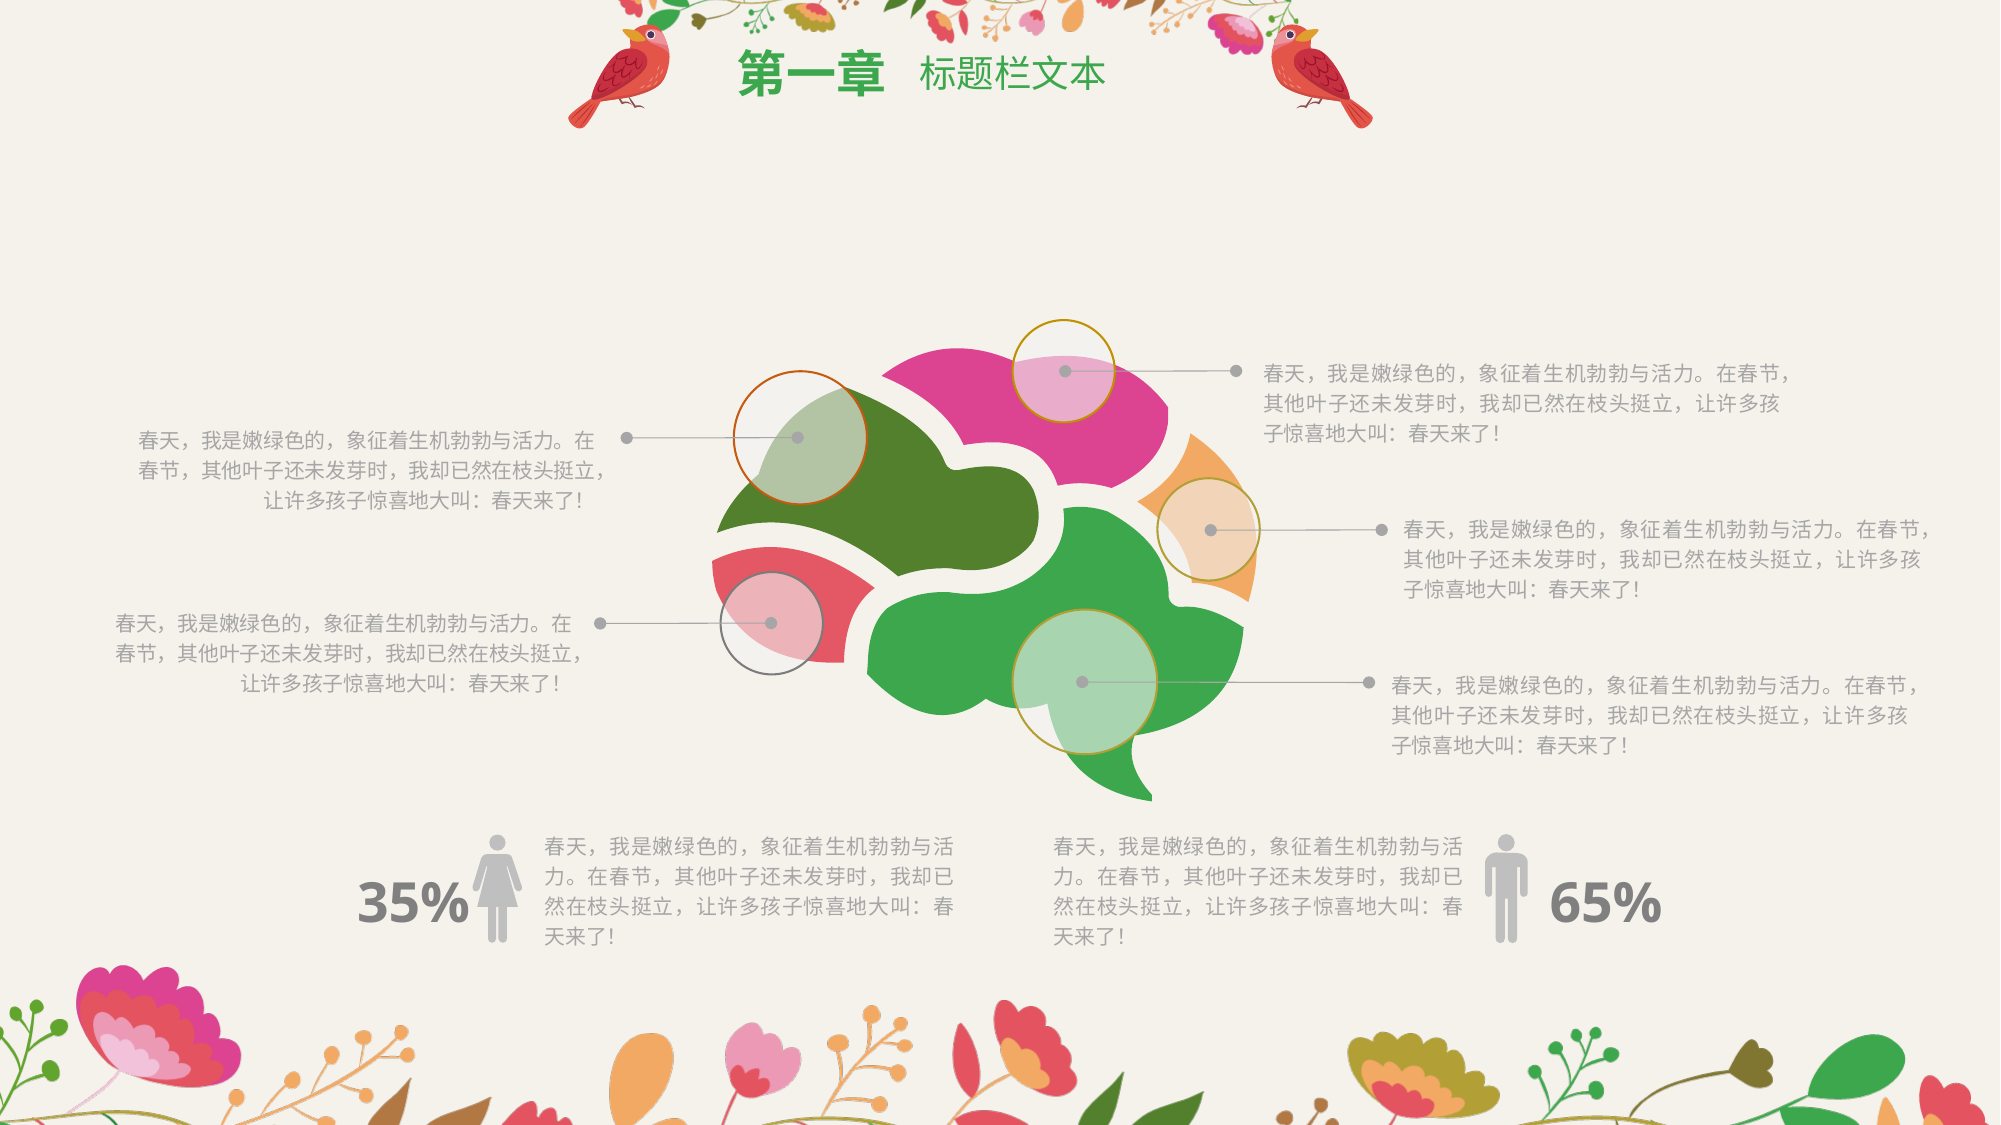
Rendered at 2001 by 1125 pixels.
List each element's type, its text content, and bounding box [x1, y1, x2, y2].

text_box [1137, 433, 1244, 517]
text_box [732, 370, 869, 506]
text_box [1485, 834, 1528, 944]
text_box 春天，我是嫩绿色的，象征着生机勃勃与活力。在春节，其他叶子还未发芽时，我却已然在枝头挺立，让许多孩子惊喜地大叫：春天来了！ [1054, 828, 1464, 949]
picture [0, 965, 2000, 1125]
text_box 春天，我是嫩绿色的，象征着生机勃勃与活力。在春节，其他叶子还未发芽时，我却已然在枝头挺立，让许多孩子惊喜地大叫：春天来了！ [544, 828, 955, 949]
text_box [712, 547, 875, 663]
text_box [1011, 319, 1116, 424]
text_box 第一章 [722, 34, 902, 110]
text_box 标题栏文本 [904, 42, 1122, 103]
text_box 65% [1549, 853, 1663, 934]
text_box [1066, 737, 1152, 802]
text_box 春天，我是嫩绿色的，象征着生机勃勃与活力。在春节，其他叶子还未发芽时，我却已然在枝头挺立，让许多孩子惊喜地大叫：春天来了！ [110, 605, 573, 696]
text_box 春天，我是嫩绿色的，象征着生机勃勃与活力。在春节，其他叶子还未发芽时，我却已然在枝头挺立，让许多孩子惊喜地大叫：春天来了！ [1263, 355, 1782, 446]
text_box [719, 571, 824, 676]
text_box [568, 23, 670, 131]
text_box 35% [357, 853, 471, 934]
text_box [471, 834, 523, 943]
text_box [1156, 477, 1261, 582]
text_box [716, 387, 1039, 577]
text_box 春天，我是嫩绿色的，象征着生机勃勃与活力。在春节，其他叶子还未发芽时，我却已然在枝头挺立，让许多孩子惊喜地大叫：春天来了！ [133, 422, 596, 513]
text_box [866, 506, 1244, 716]
text_box [1191, 552, 1257, 603]
text_box [1011, 608, 1159, 756]
text_box 春天，我是嫩绿色的，象征着生机勃勃与活力。在春节，其他叶子还未发芽时，我却已然在枝头挺立，让许多孩子惊喜地大叫：春天来了！ [1403, 512, 1922, 602]
text_box [881, 348, 1169, 488]
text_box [1271, 23, 1373, 131]
text_box 春天，我是嫩绿色的，象征着生机勃勃与活力。在春节，其他叶子还未发芽时，我却已然在枝头挺立，让许多孩子惊喜地大叫：春天来了！ [1391, 667, 1909, 758]
text_box [1136, 683, 1227, 736]
picture [616, 0, 1298, 55]
